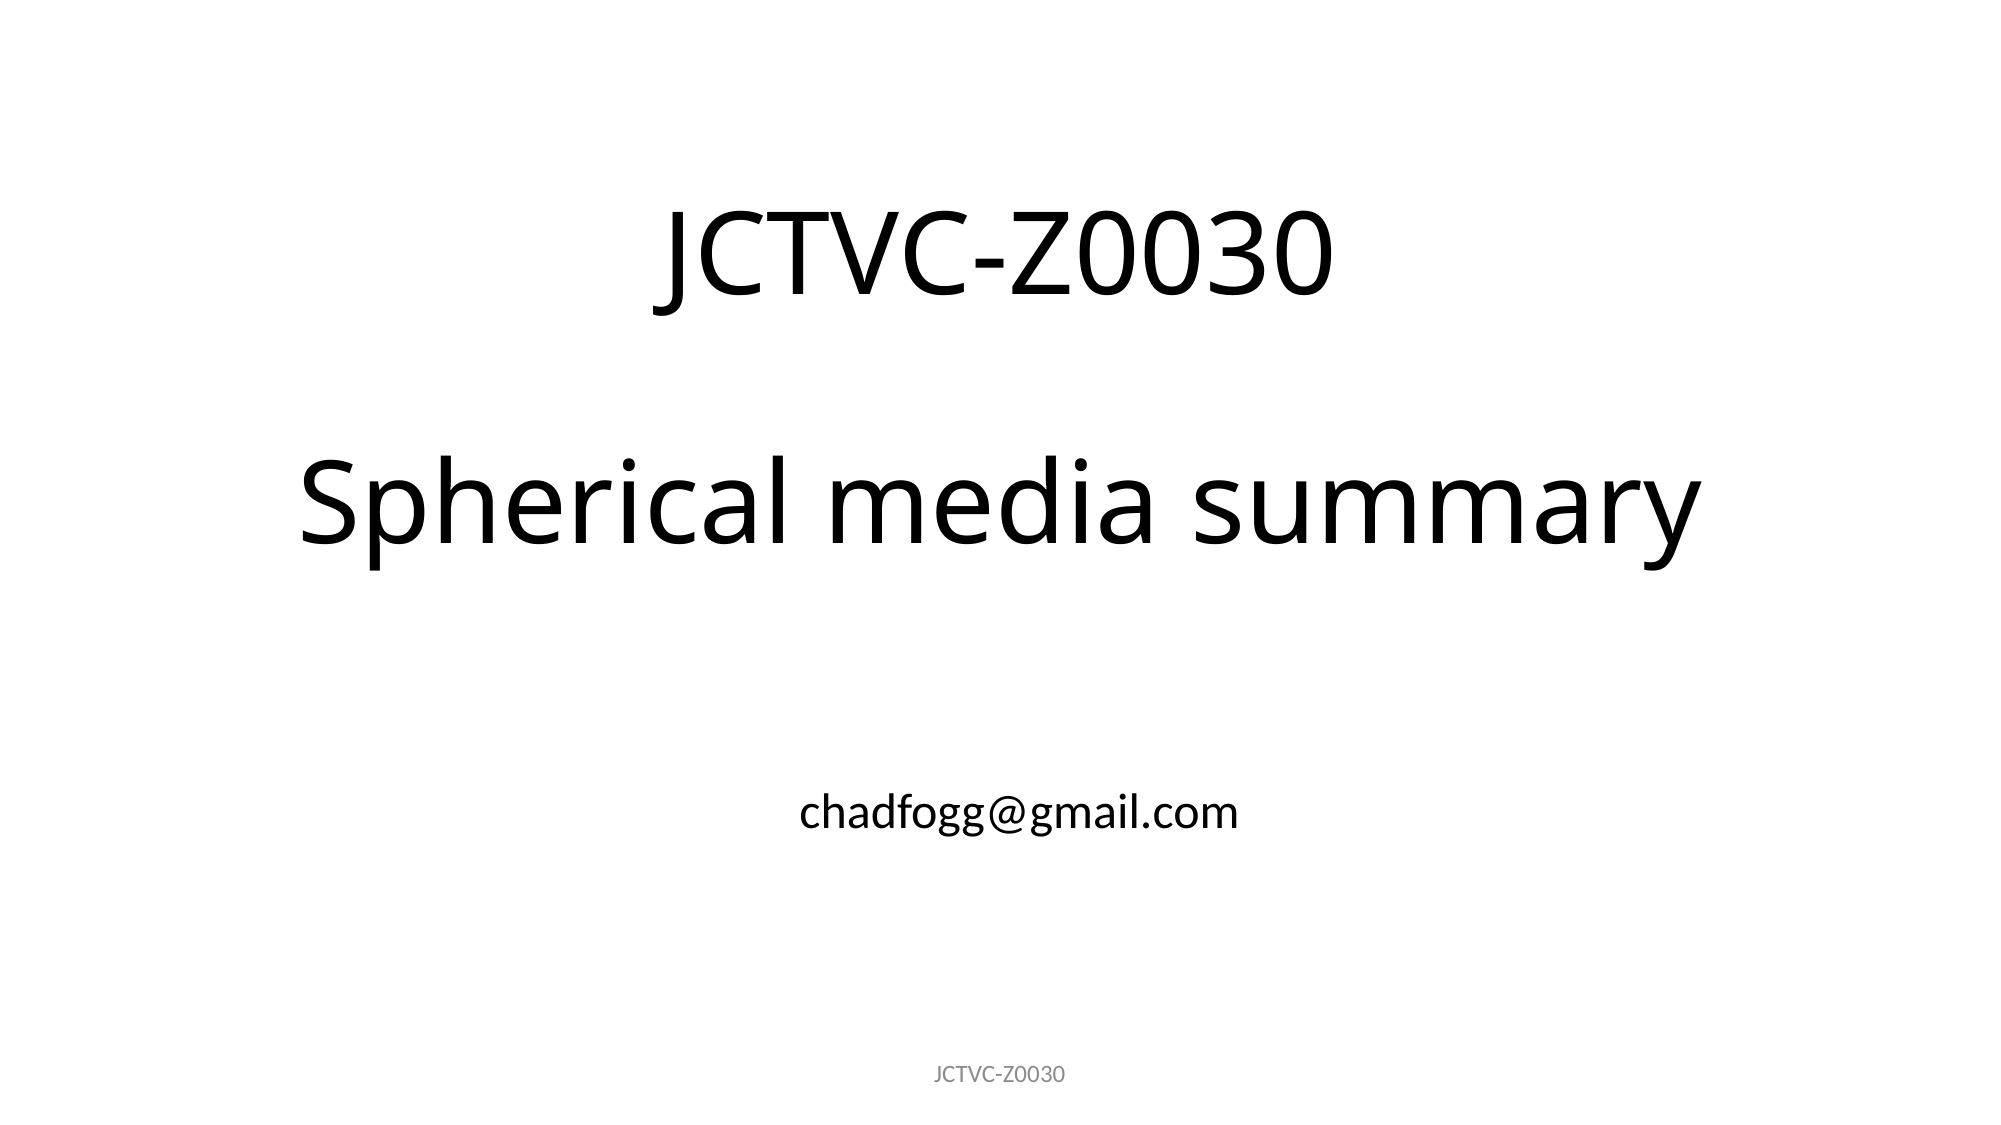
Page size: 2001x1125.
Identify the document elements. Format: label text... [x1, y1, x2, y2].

subtitle chadfogg@gmail.com [269, 777, 1770, 1050]
footer JCTVC-Z0030 [662, 1042, 1338, 1103]
title JCTVC-Z0030 Spherical media summary [249, 184, 1750, 576]
